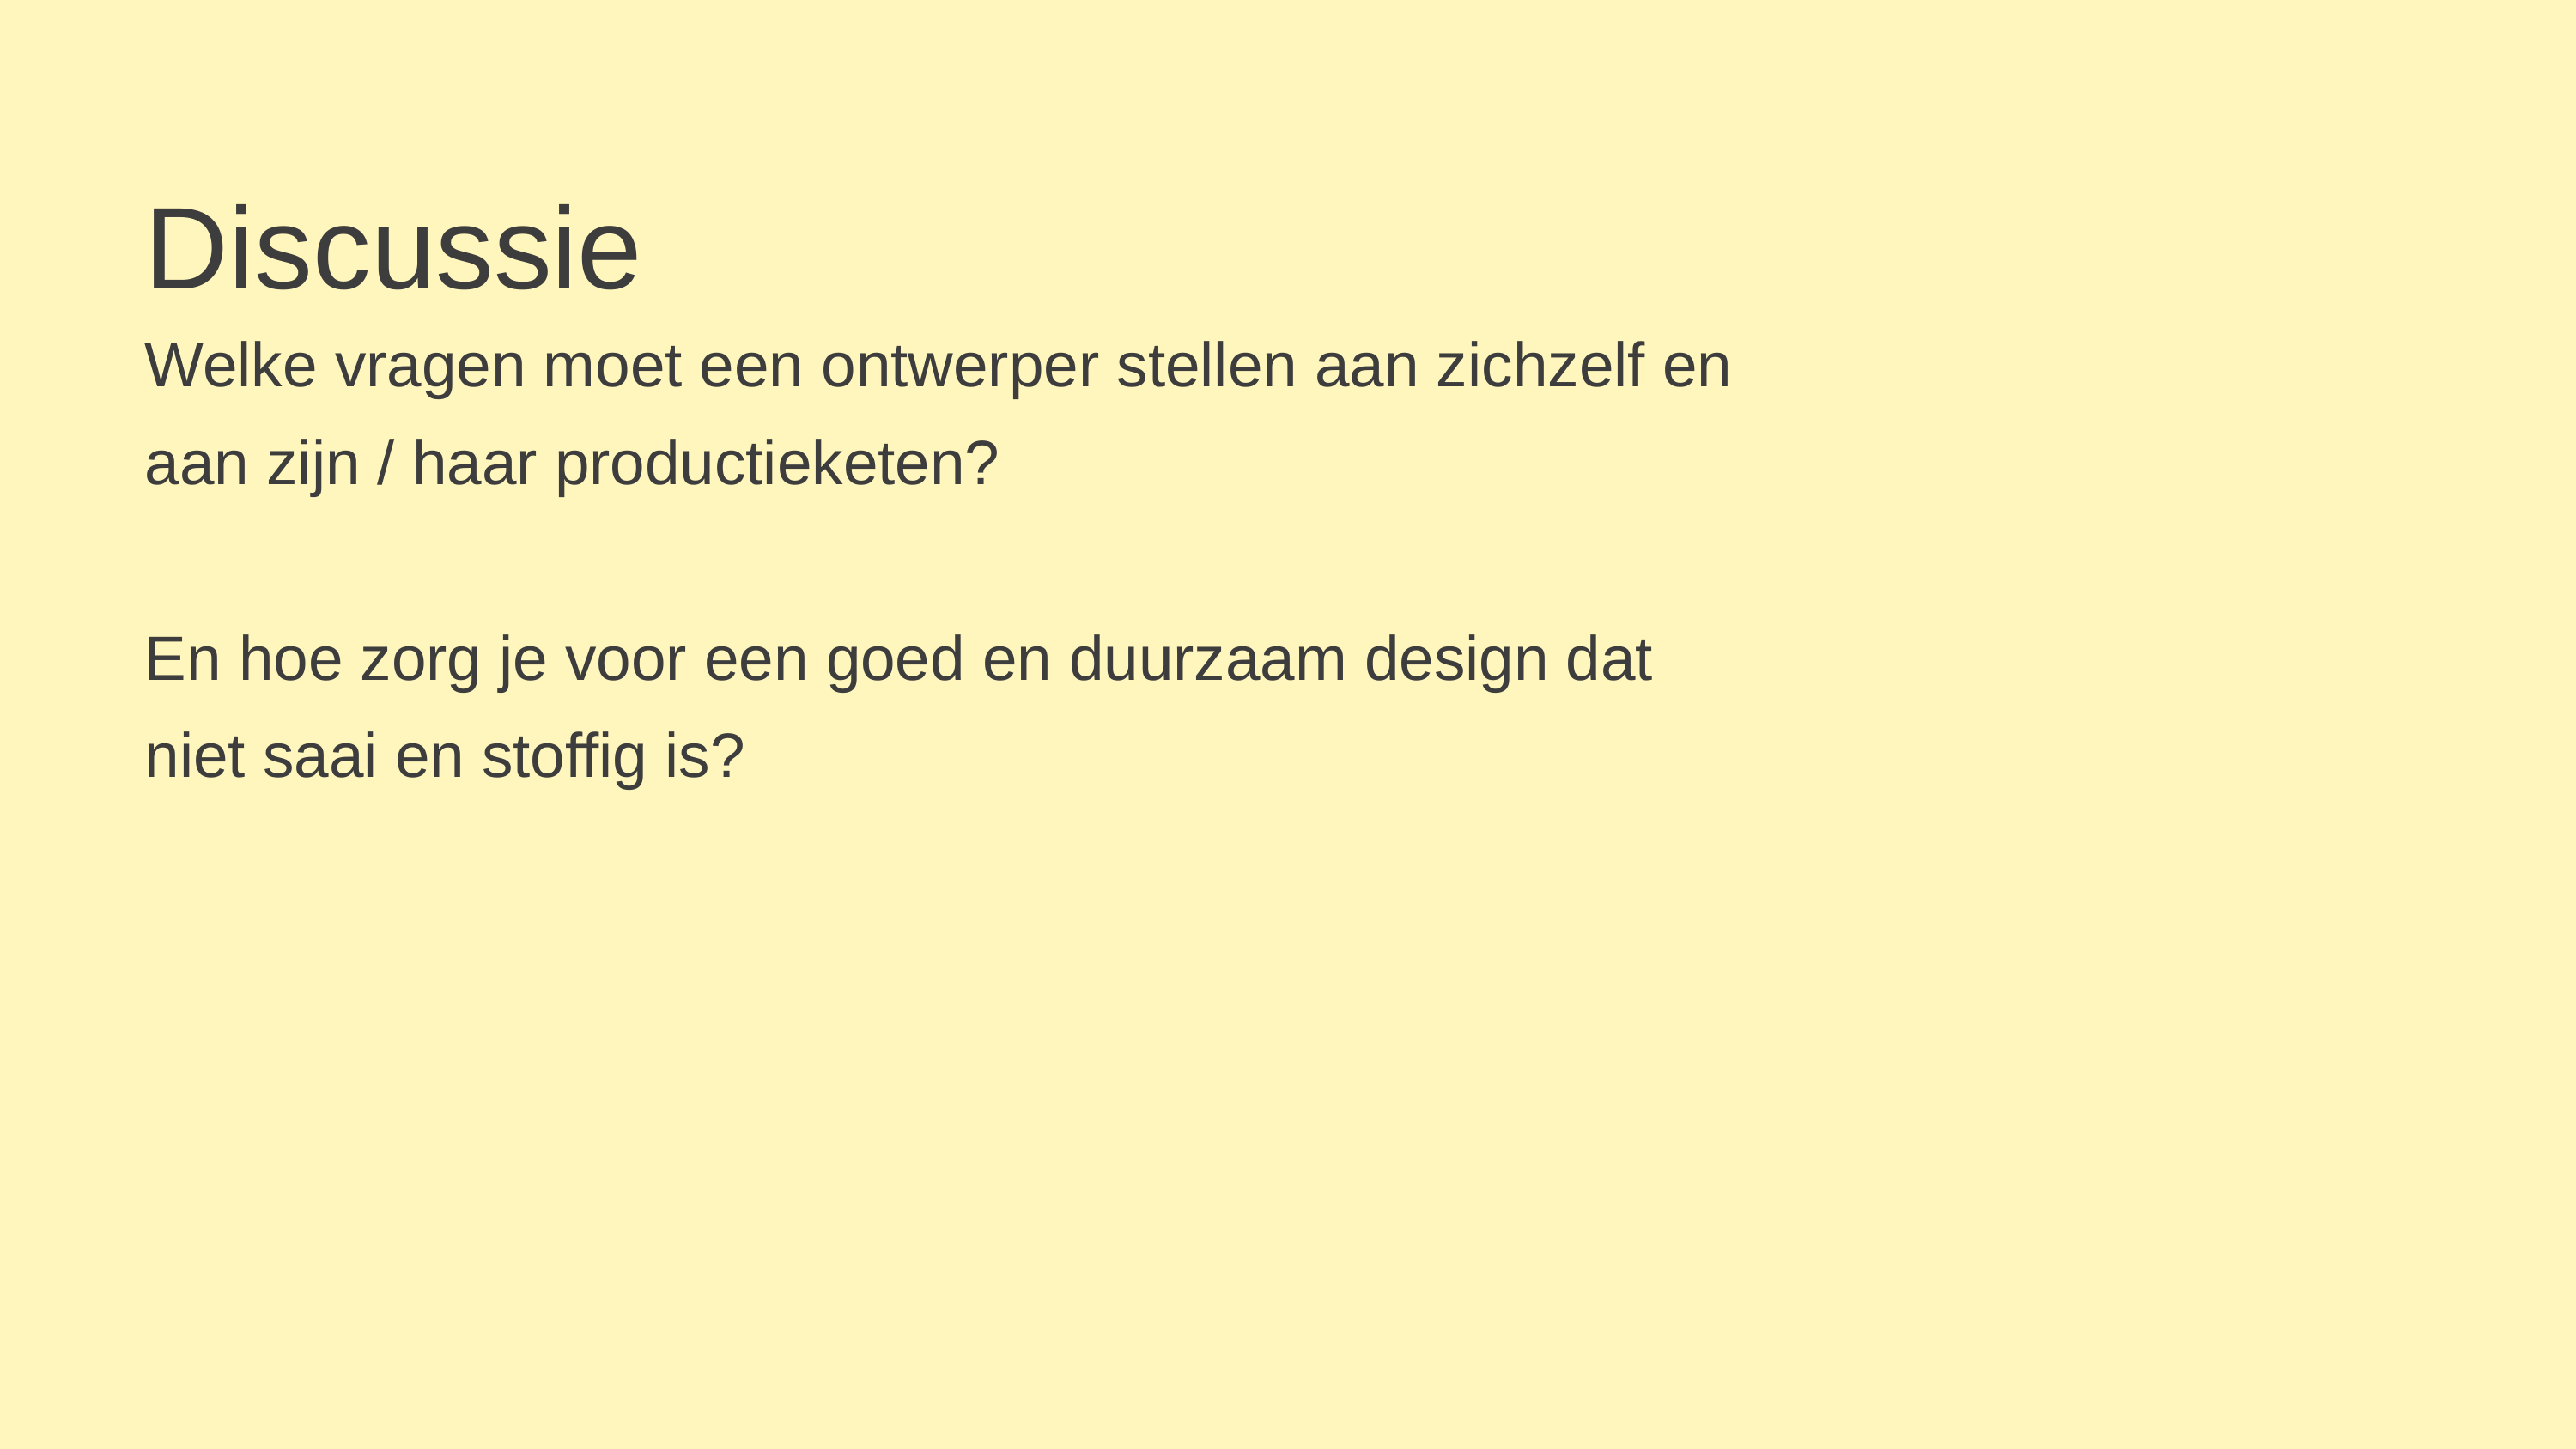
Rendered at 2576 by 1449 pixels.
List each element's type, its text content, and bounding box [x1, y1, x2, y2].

text_box Discussie [144, 144, 2133, 312]
text_box Welke vragen moet een ontwerper stellen aan zichzelf en aan zijn / haar productieketen? En hoe zorg je voor een goed en duurzaam design dat niet saai en stoffig is? [144, 301, 1747, 888]
